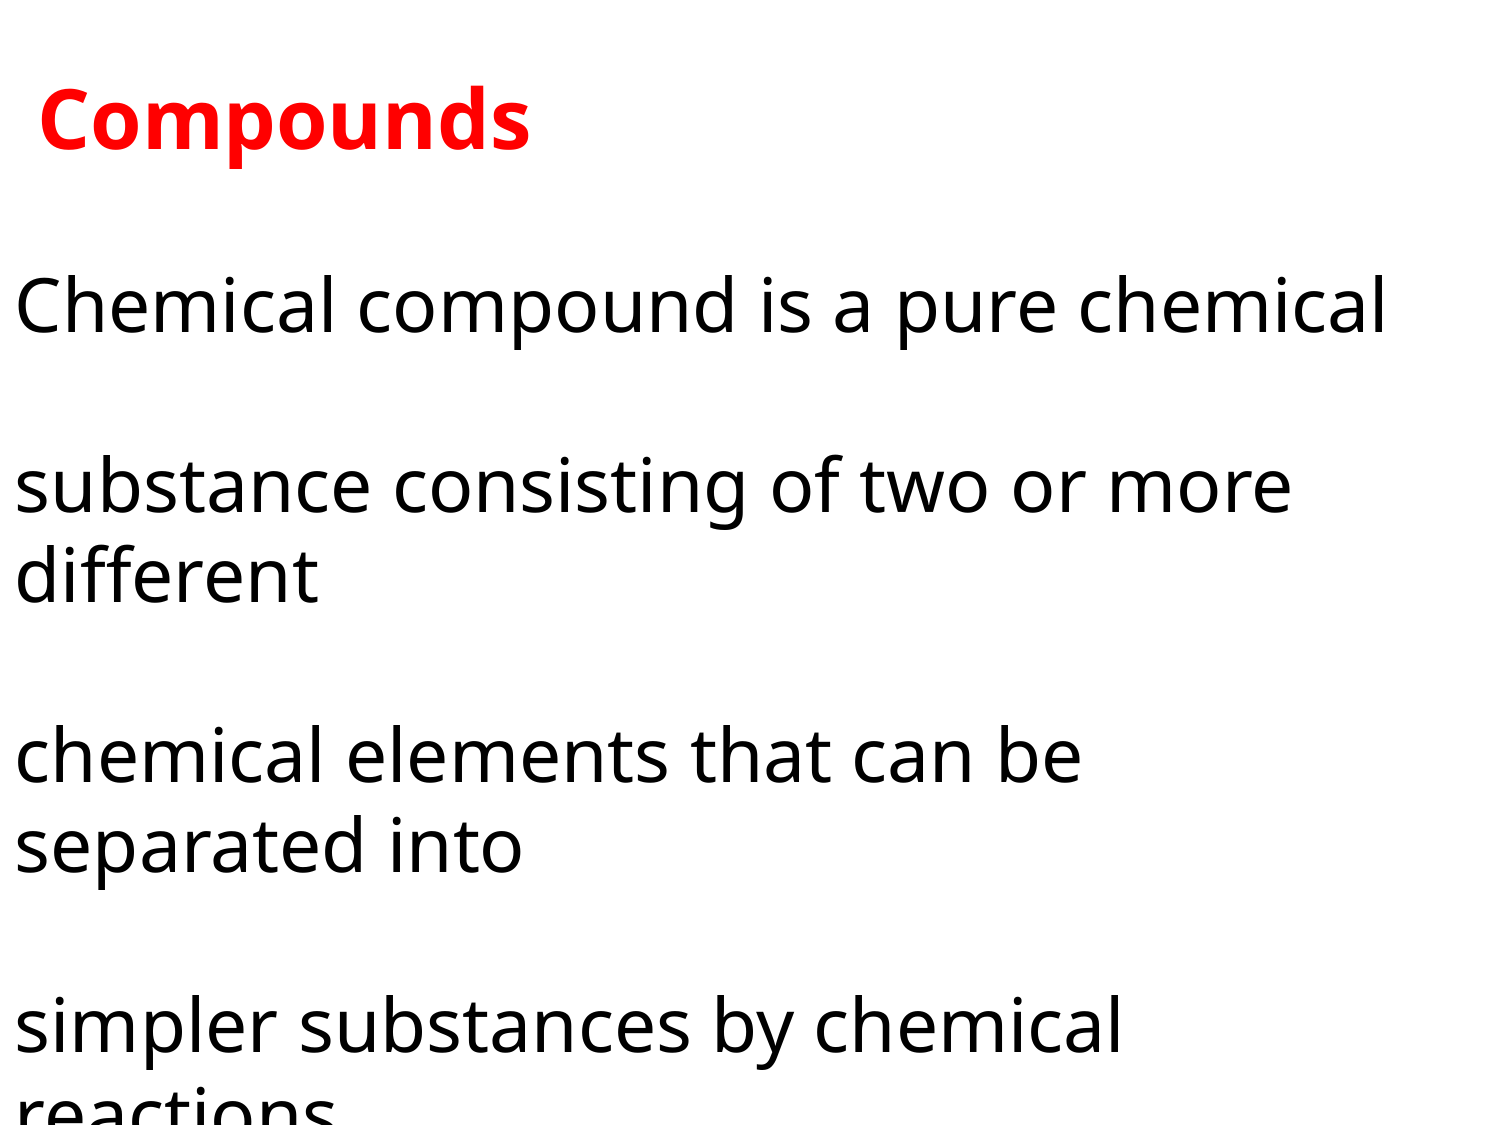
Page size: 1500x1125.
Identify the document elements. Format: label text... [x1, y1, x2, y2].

text_box Chemical compound is a pure chemical substance consisting of two or more different chemical elements that can be separated into simpler substances by chemical reactions. [0, 249, 1413, 1125]
text_box Compounds [22, 58, 547, 174]
